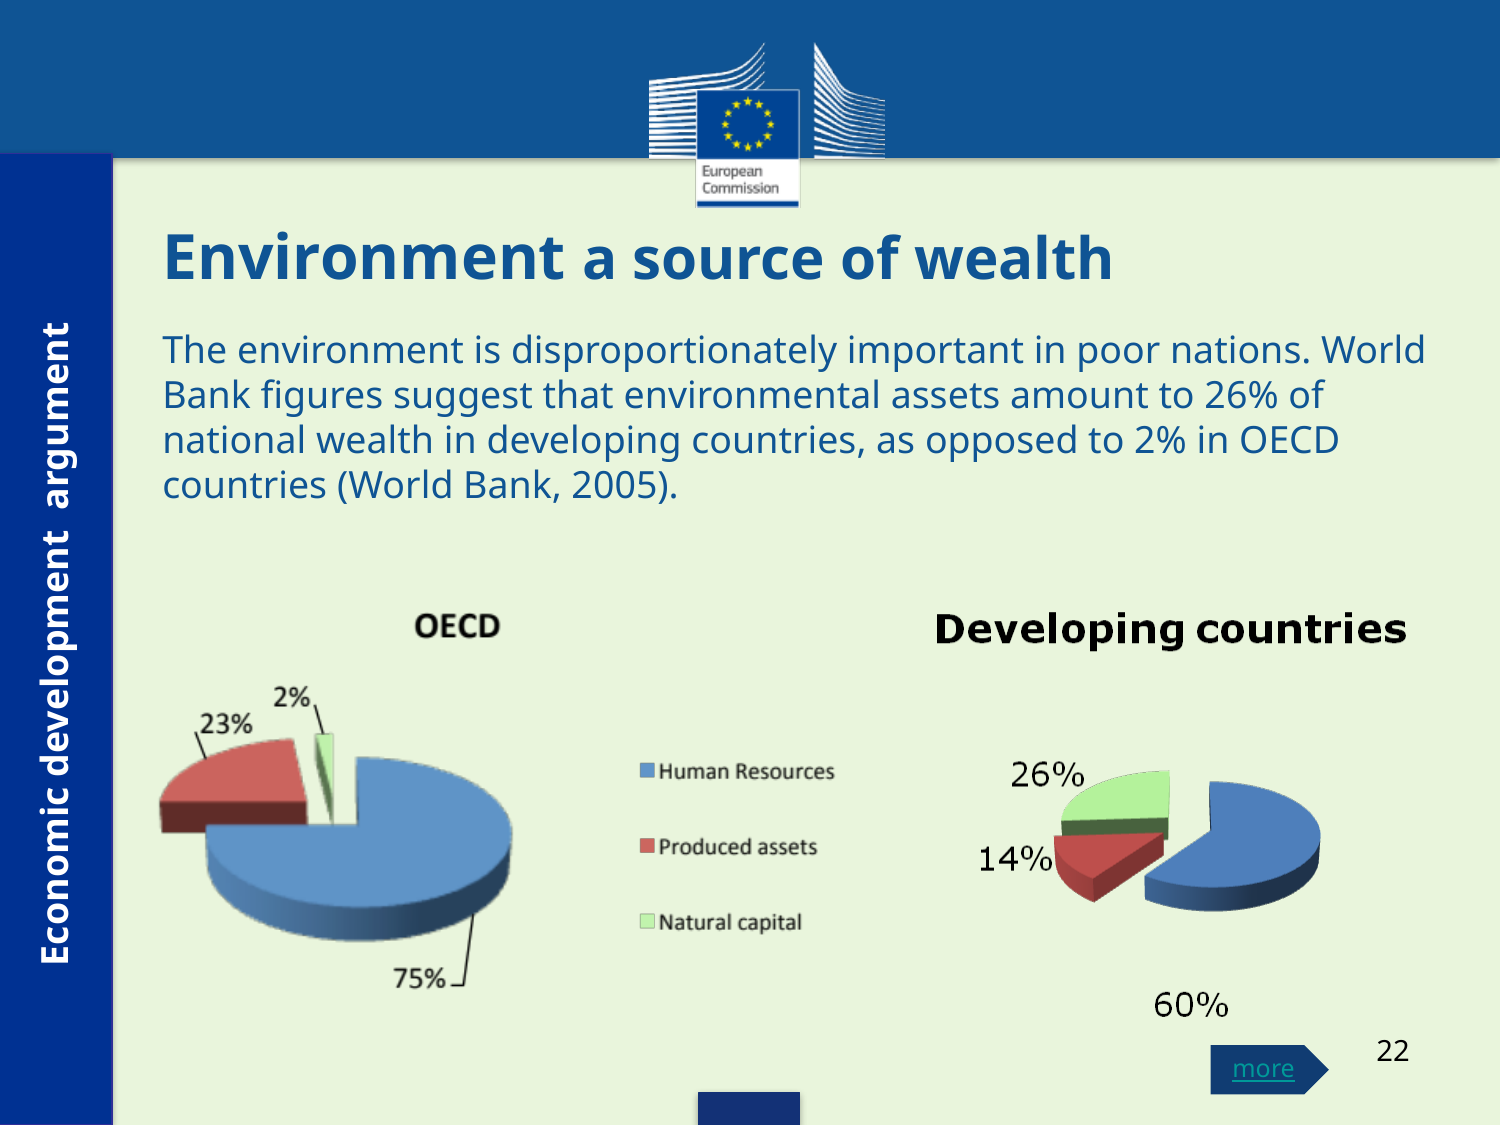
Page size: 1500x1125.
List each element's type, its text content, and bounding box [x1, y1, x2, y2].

text_box Economic development argument [0, 153, 113, 1125]
slide_number 22 [1074, 1098, 1426, 1103]
text_box The environment is disproportionately important in poor nations. World Bank figures suggest that environmental assets amount to 26% of national wealth in developing countries, as opposed to 2% in OECD countries (World Bank, 2005). [147, 318, 1450, 503]
picture [649, 42, 885, 152]
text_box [28, 504, 884, 1125]
title Environment a source of wealth [147, 152, 1500, 357]
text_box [813, 487, 1500, 1091]
